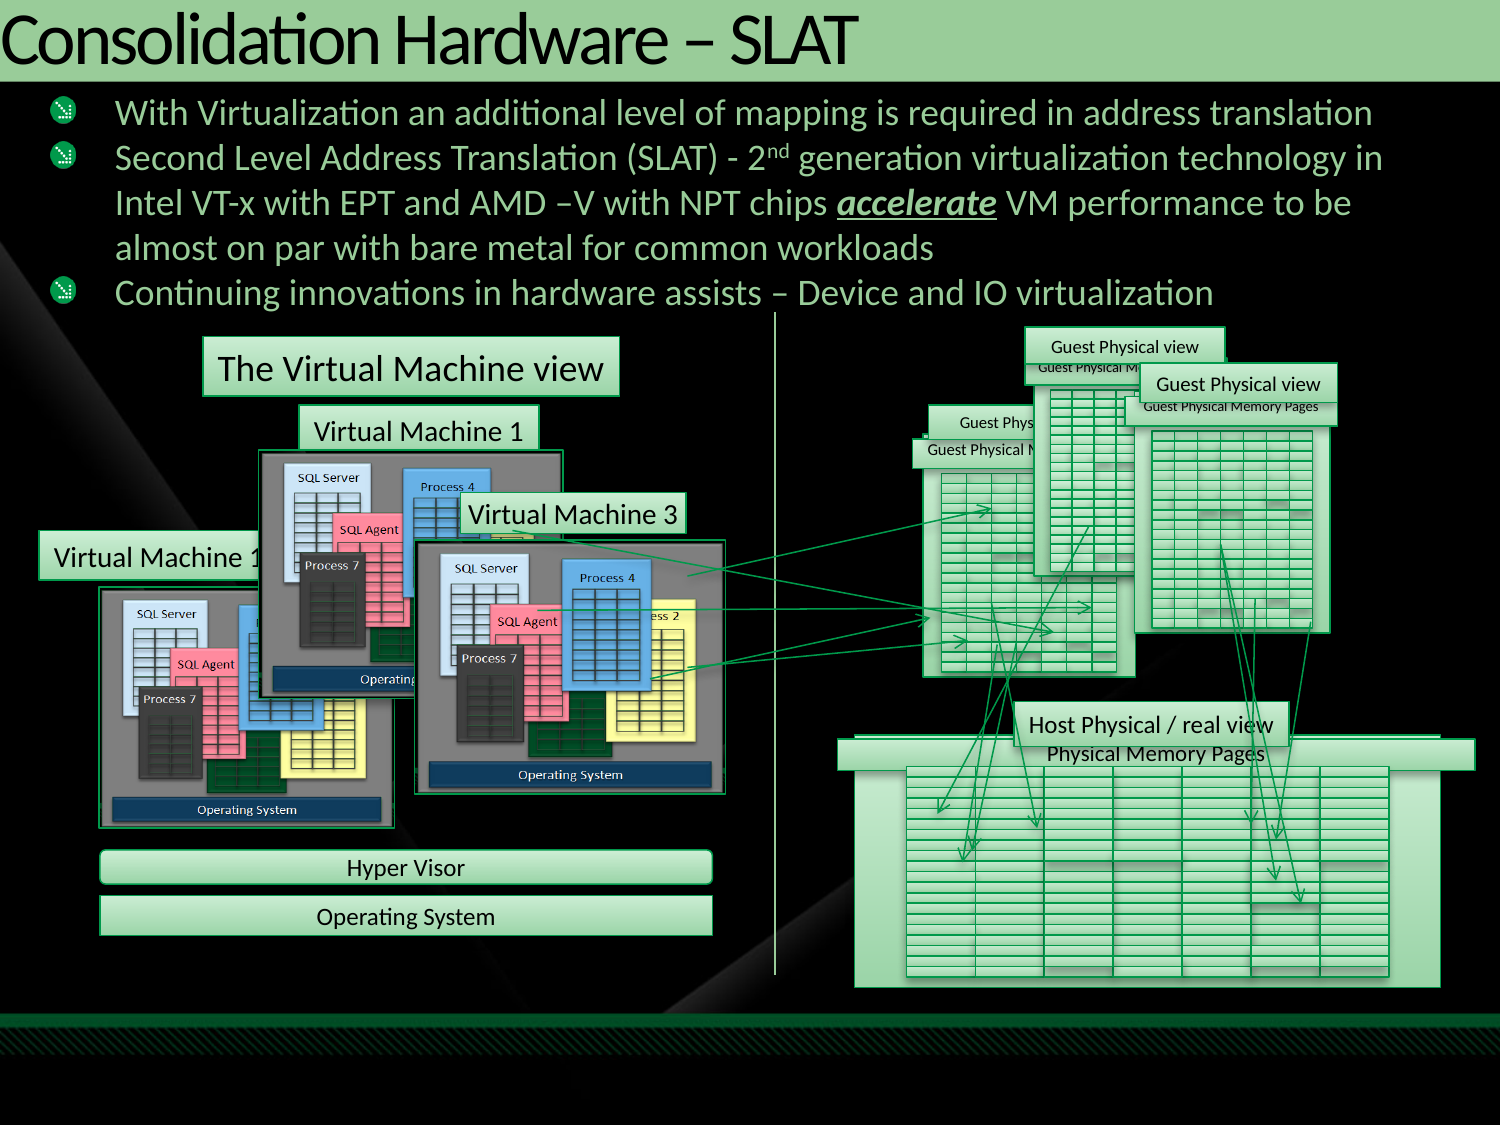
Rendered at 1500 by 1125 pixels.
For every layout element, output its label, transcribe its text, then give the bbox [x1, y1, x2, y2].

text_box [37, 326, 1476, 988]
list With Virtualization an additional level of mapping is required in address translation Second Level Address Translation (SLAT) - 2nd generation virtualization technology in Intel VT-x with EPT and AMD –V with NPT chips accelerate VM performance to be almost on par with bare metal for common workloads Continuing innovations in hardware assists – Device and IO virtualization [50, 87, 1413, 326]
title Consolidation Hardware – SLAT [0, 0, 1500, 82]
picture [0, 82, 1500, 1125]
